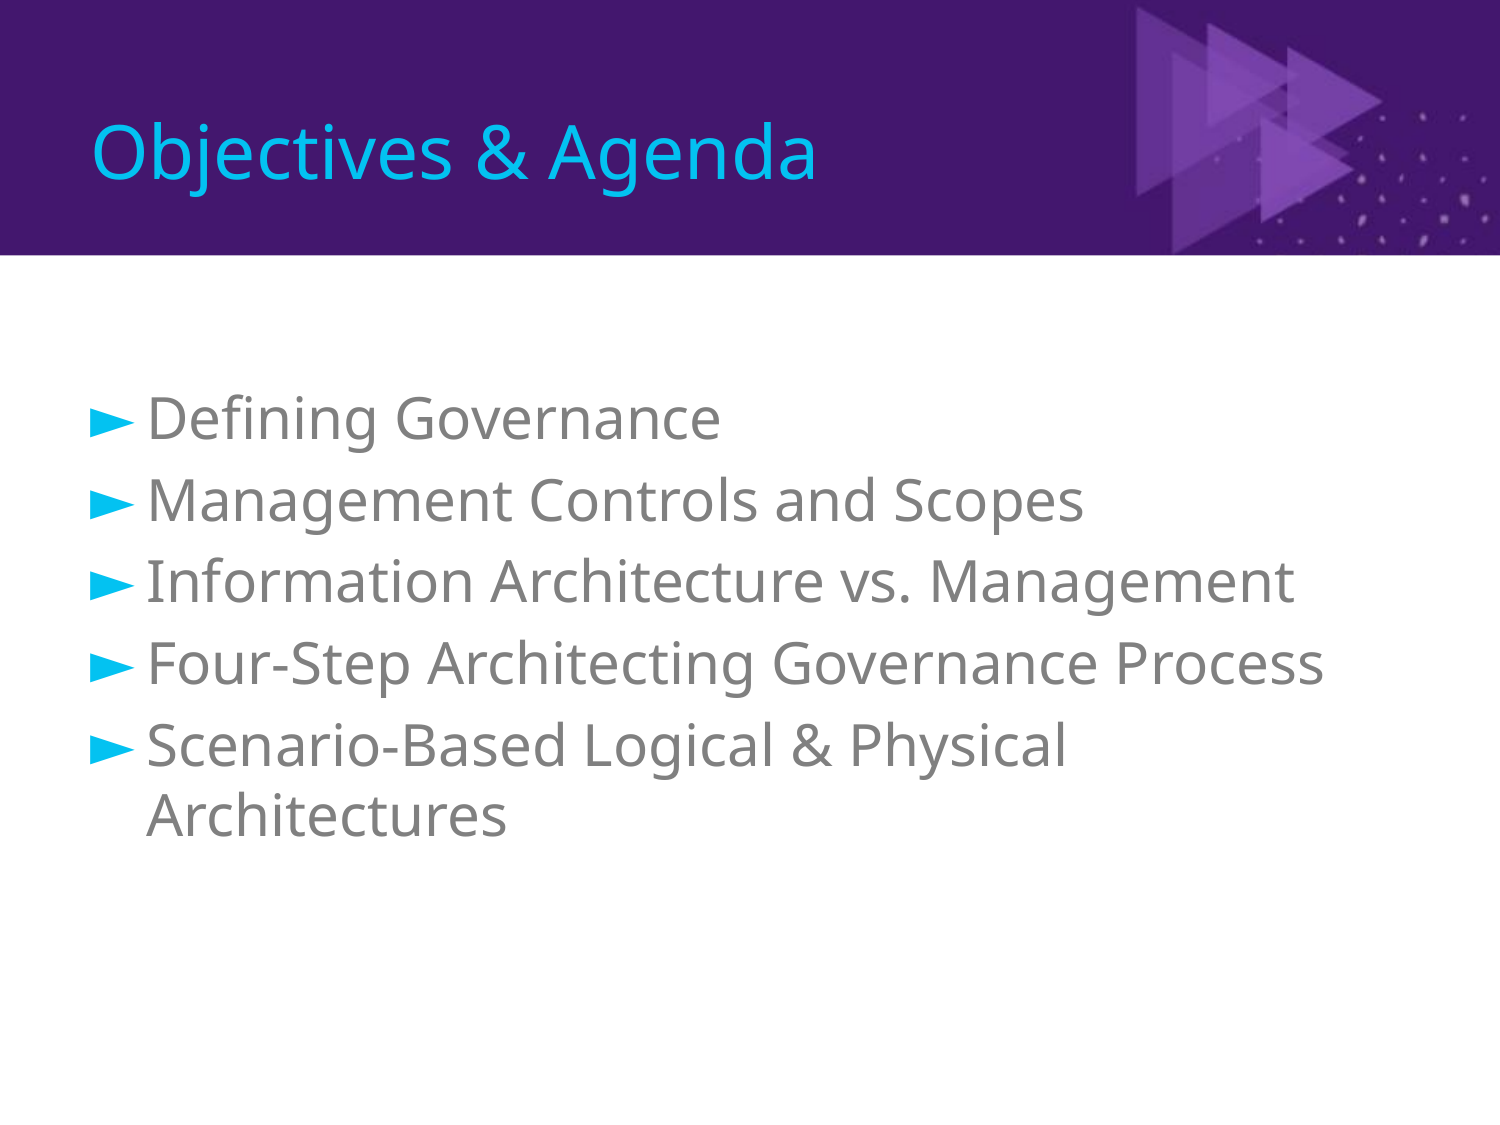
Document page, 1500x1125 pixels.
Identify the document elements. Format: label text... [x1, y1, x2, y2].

list Defining Governance Management Controls and Scopes Information Architecture vs. Management Four-Step Architecting Governance Process Scenario-Based Logical & Physical Architectures [75, 373, 1425, 1005]
picture [0, 0, 1500, 255]
title Objectives & Agenda [75, 56, 1425, 244]
